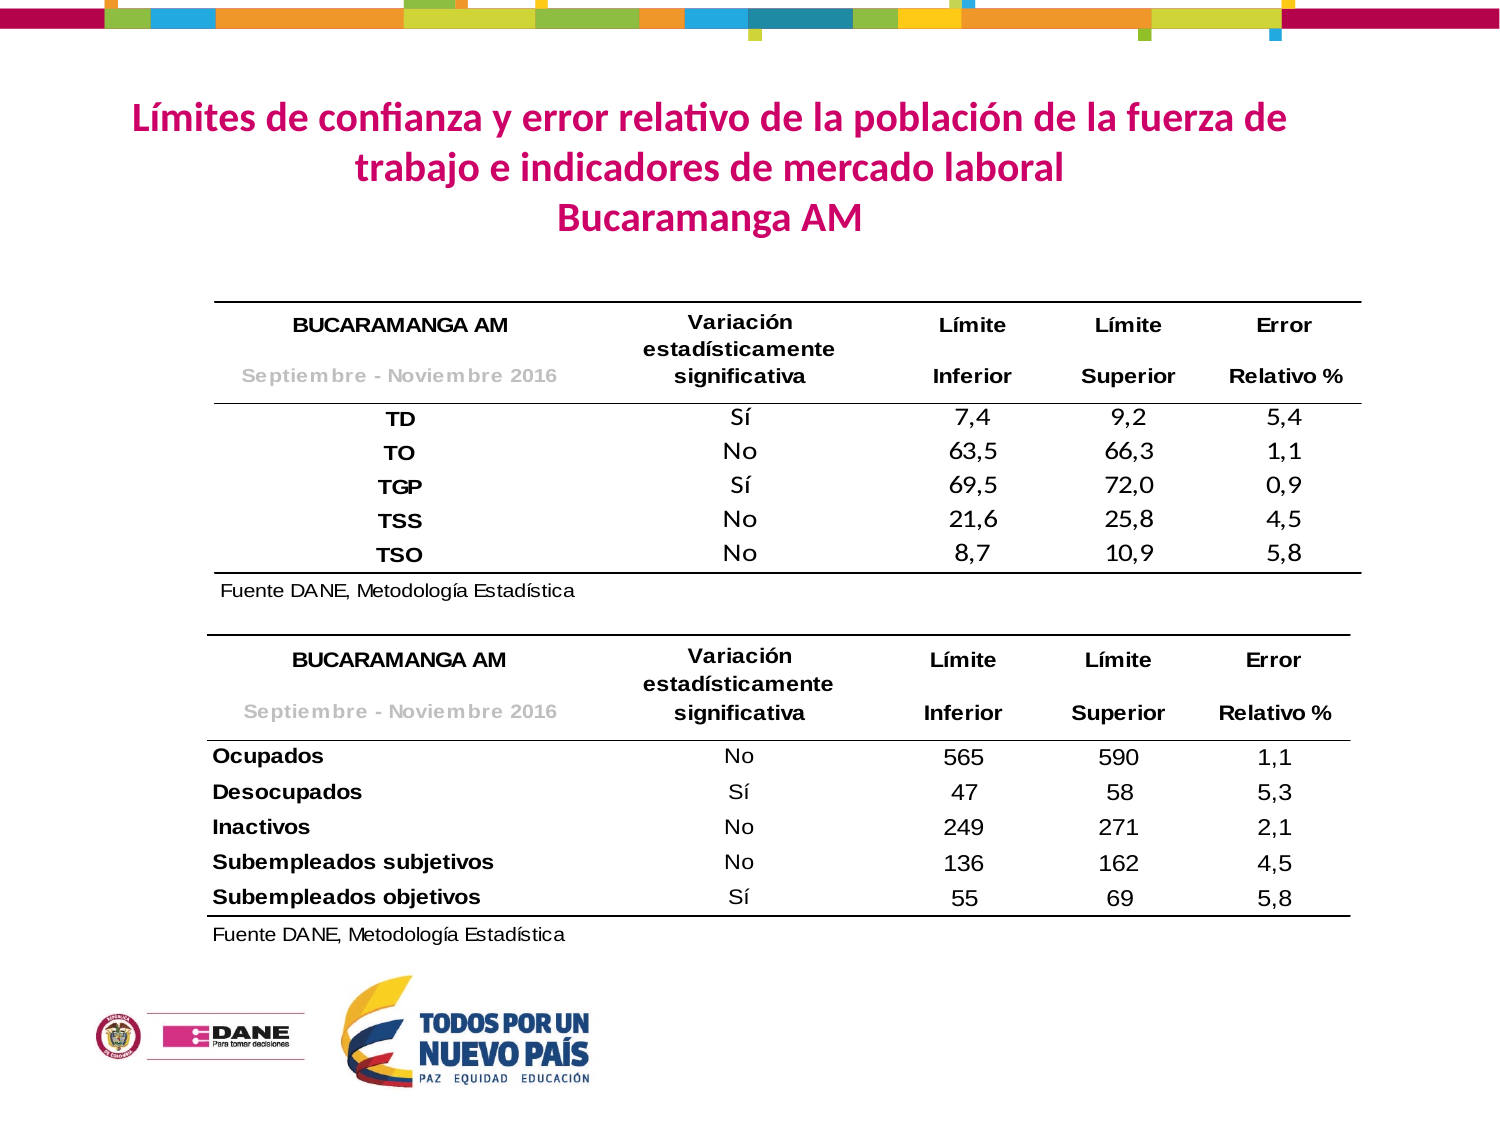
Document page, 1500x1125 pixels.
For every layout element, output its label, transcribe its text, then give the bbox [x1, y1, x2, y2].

text_box Límites de confianza y error relativo de la población de la fuerza de trabajo e indicadores de mercado laboral Bucaramanga AM [117, 82, 1304, 248]
picture [0, 0, 1500, 41]
picture [206, 633, 1353, 953]
picture [213, 300, 1364, 609]
picture [52, 955, 632, 1118]
